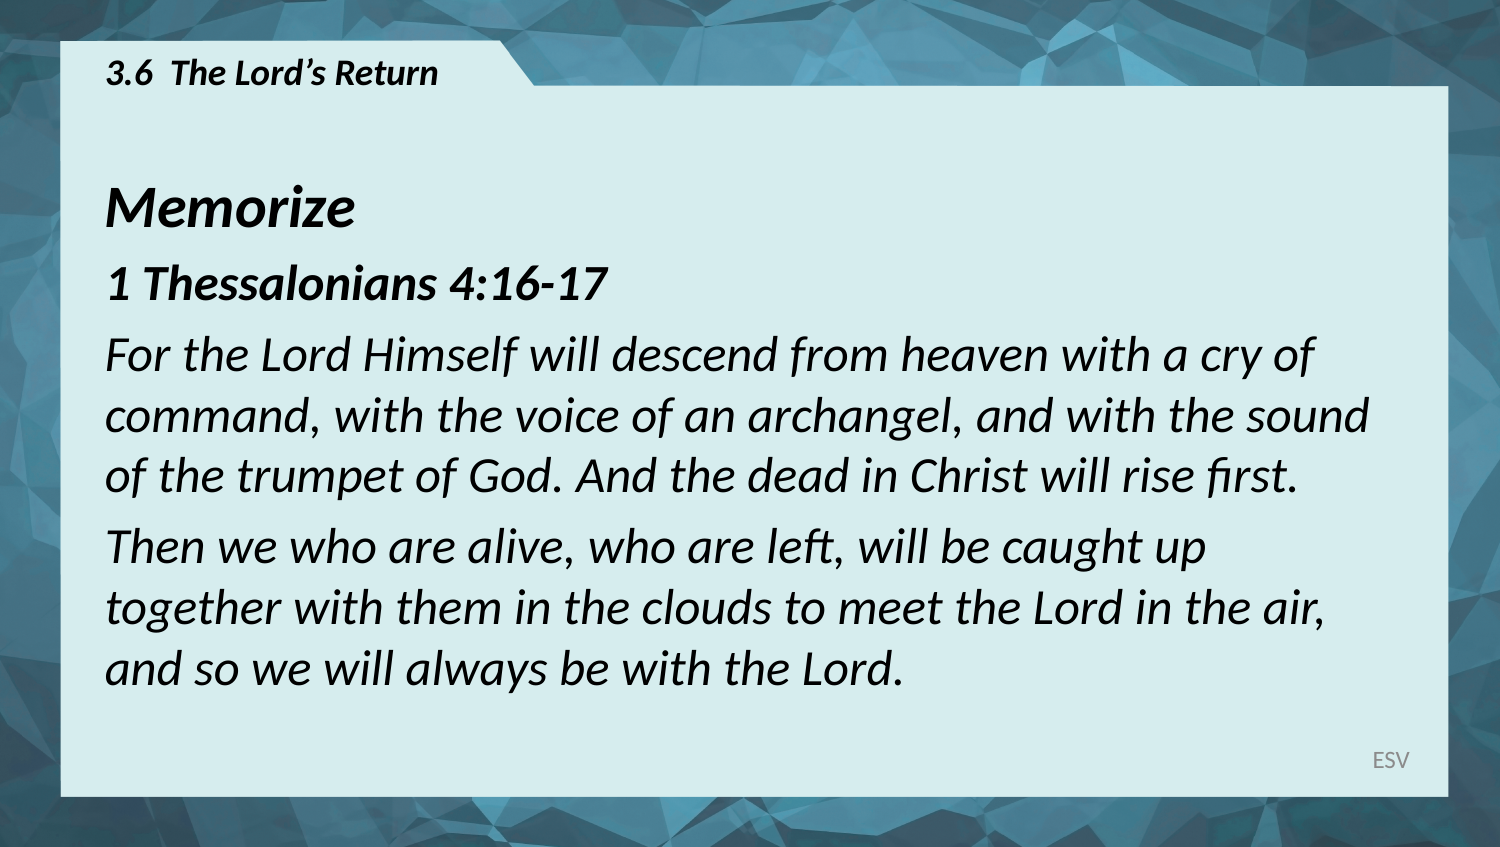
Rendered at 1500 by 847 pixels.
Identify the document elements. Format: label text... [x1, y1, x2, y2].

title 3.6 The Lord’s Return [89, 33, 1420, 108]
list Memorize 1 Thessalonians 4:16-17 For the Lord Himself will descend from heaven with a cry of command, with the voice of an archangel, and with the sound of the trumpet of God. And the dead in Christ will rise first. Then we who are alive, who are left, will be caught up together with them in the clouds to meet the Lord in the air, and so we will always be with the Lord. [89, 141, 1403, 722]
picture [0, 0, 1500, 847]
footer ESV [950, 736, 1425, 782]
